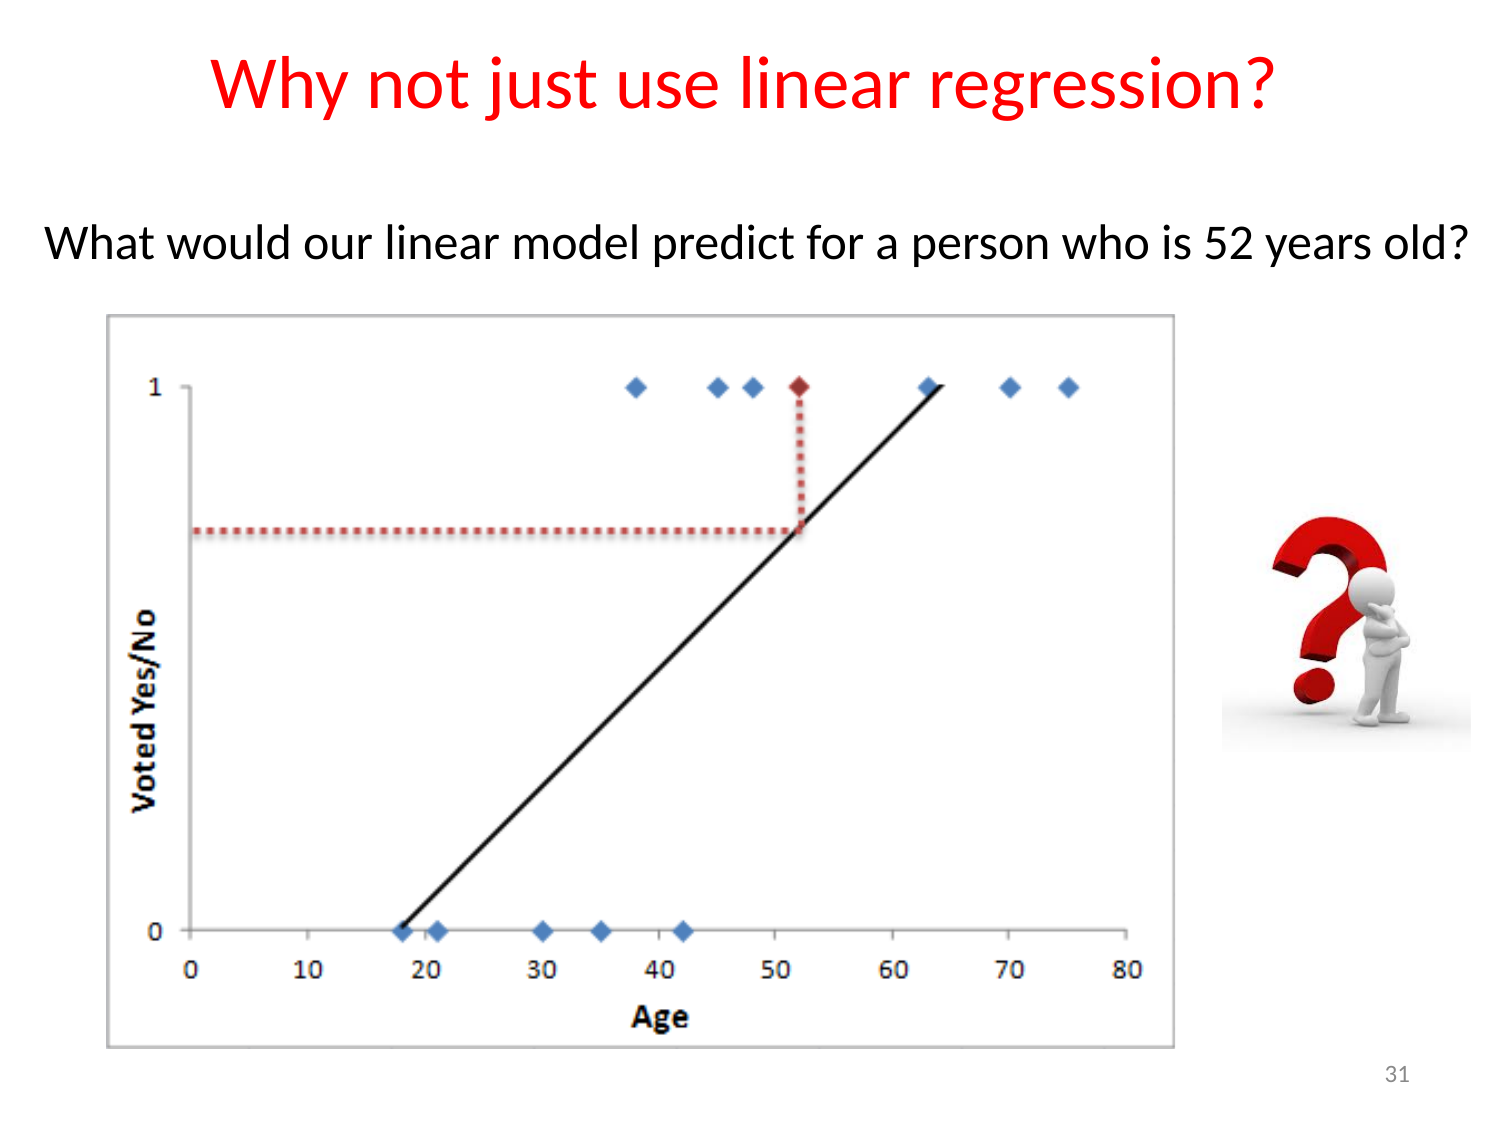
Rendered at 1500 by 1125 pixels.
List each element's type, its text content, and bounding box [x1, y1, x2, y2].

picture [1222, 503, 1471, 752]
picture [105, 314, 1176, 1049]
title Why not just use linear regression? [64, 13, 1425, 144]
slide_number 31 [1074, 1042, 1425, 1103]
text_box What would our linear model predict for a person who is 52 years old? [29, 202, 1494, 277]
